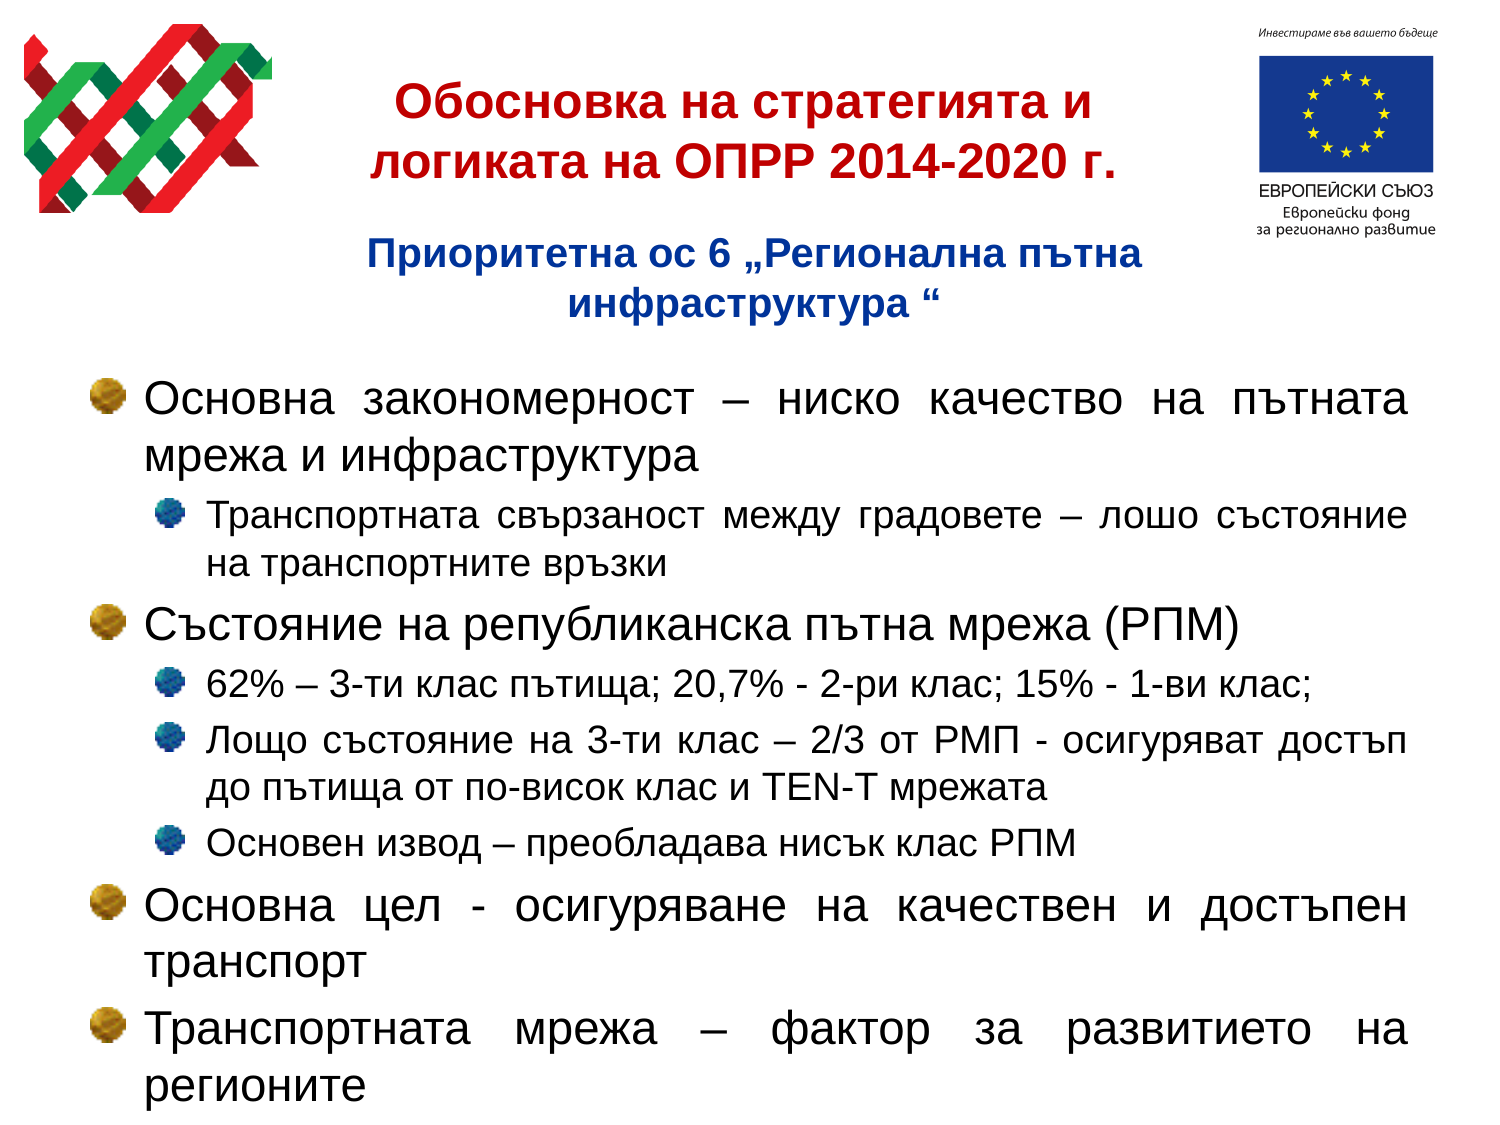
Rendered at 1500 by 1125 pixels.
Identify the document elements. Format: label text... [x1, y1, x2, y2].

picture [155, 722, 185, 752]
picture [155, 667, 185, 697]
picture [155, 825, 185, 855]
list Основна закономерност – ниско качество на пътната мрежа и инфраструктура Транспортната свързаност между градовете – лошо състояние на транспортните връзки Състояние на републиканска пътна мрежа (РПМ) 62% – 3-ти клас пътища; 20,7% - 2-ри клас; 15% - 1-ви клас; Лощо състояние на 3-ти клас – 2/3 от РМП - осигуряват достъп до пътища от по-висок клас и TEN-T мрежата Основен извод – преобладава нисък клас РПМ Основна цел - осигуряване на качествен и достъпен транспорт Транспортната мрежа – фактор за развитието на регионите [75, 359, 1425, 1125]
picture [90, 378, 126, 414]
picture [155, 498, 185, 528]
picture [90, 1007, 126, 1043]
picture [24, 24, 272, 213]
title Oбосновка на стратегията и логиката на ОПРР 2014-2020 г. [301, 45, 1187, 213]
text_box Приоритетна ос 6 „Регионална пътна инфраструктура “ [213, 218, 1296, 333]
picture [1257, 27, 1438, 238]
picture [90, 884, 126, 920]
picture [90, 604, 126, 640]
